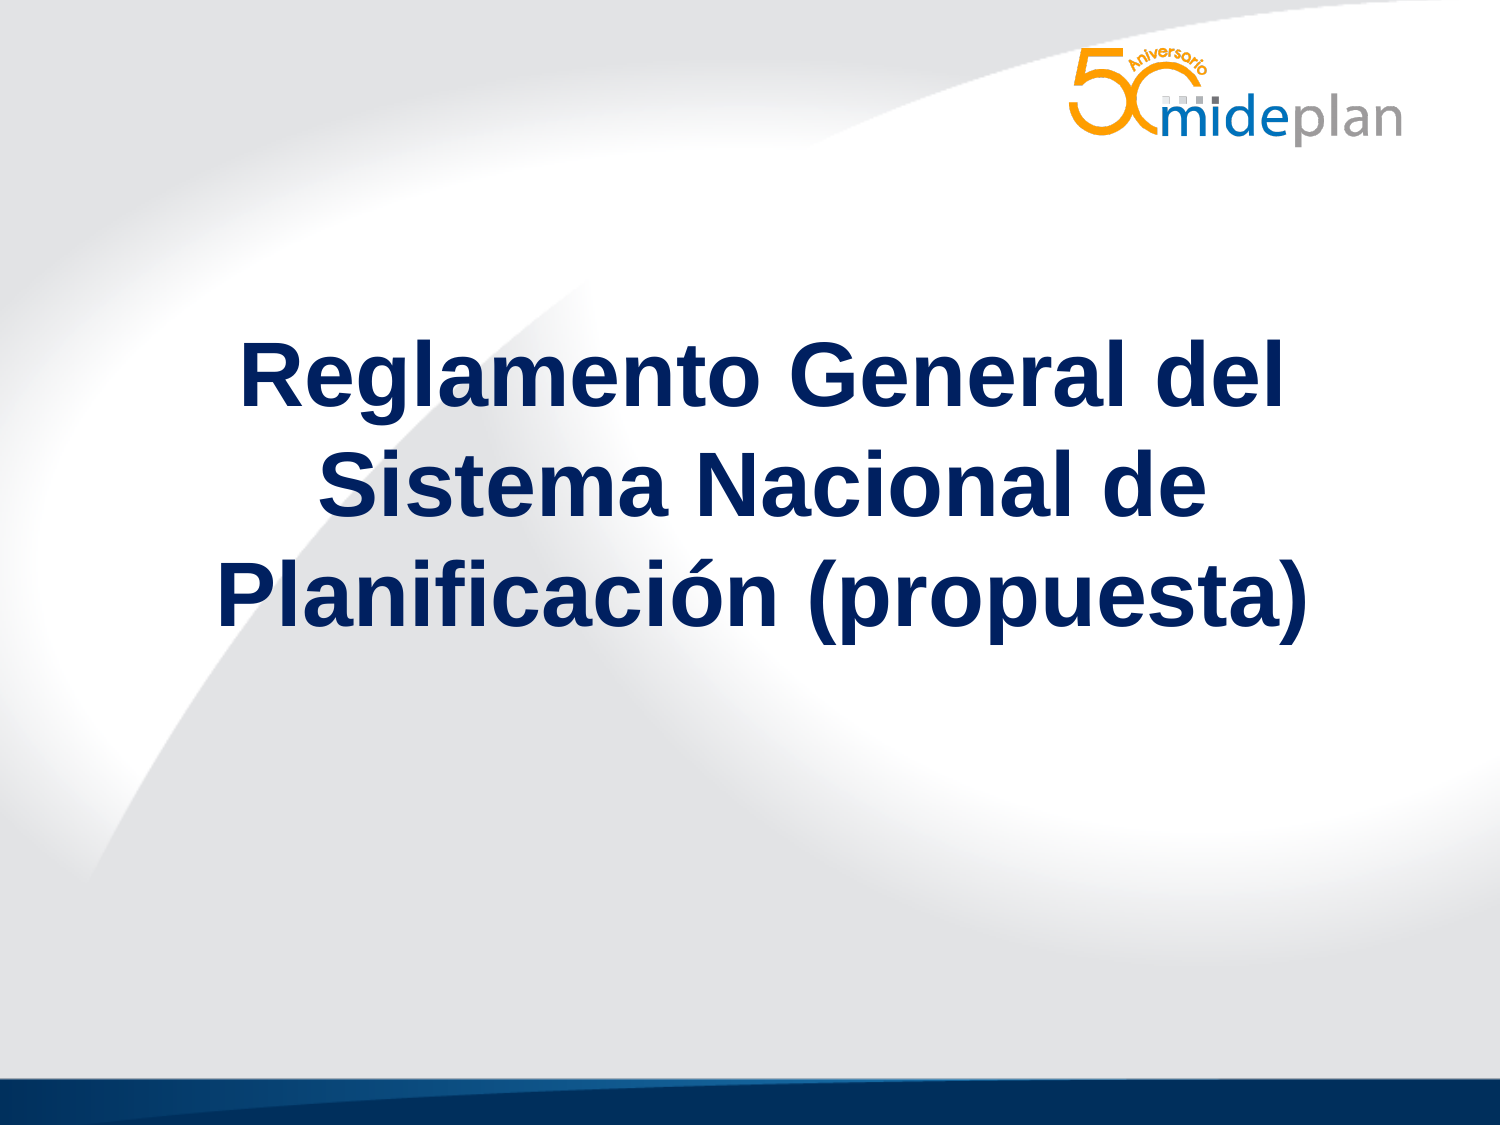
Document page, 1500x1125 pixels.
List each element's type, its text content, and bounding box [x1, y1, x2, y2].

picture [1045, 30, 1425, 150]
title Reglamento General del Sistema Nacional de Planificación (propuesta) [88, 444, 1439, 517]
picture [0, 1070, 1500, 1125]
